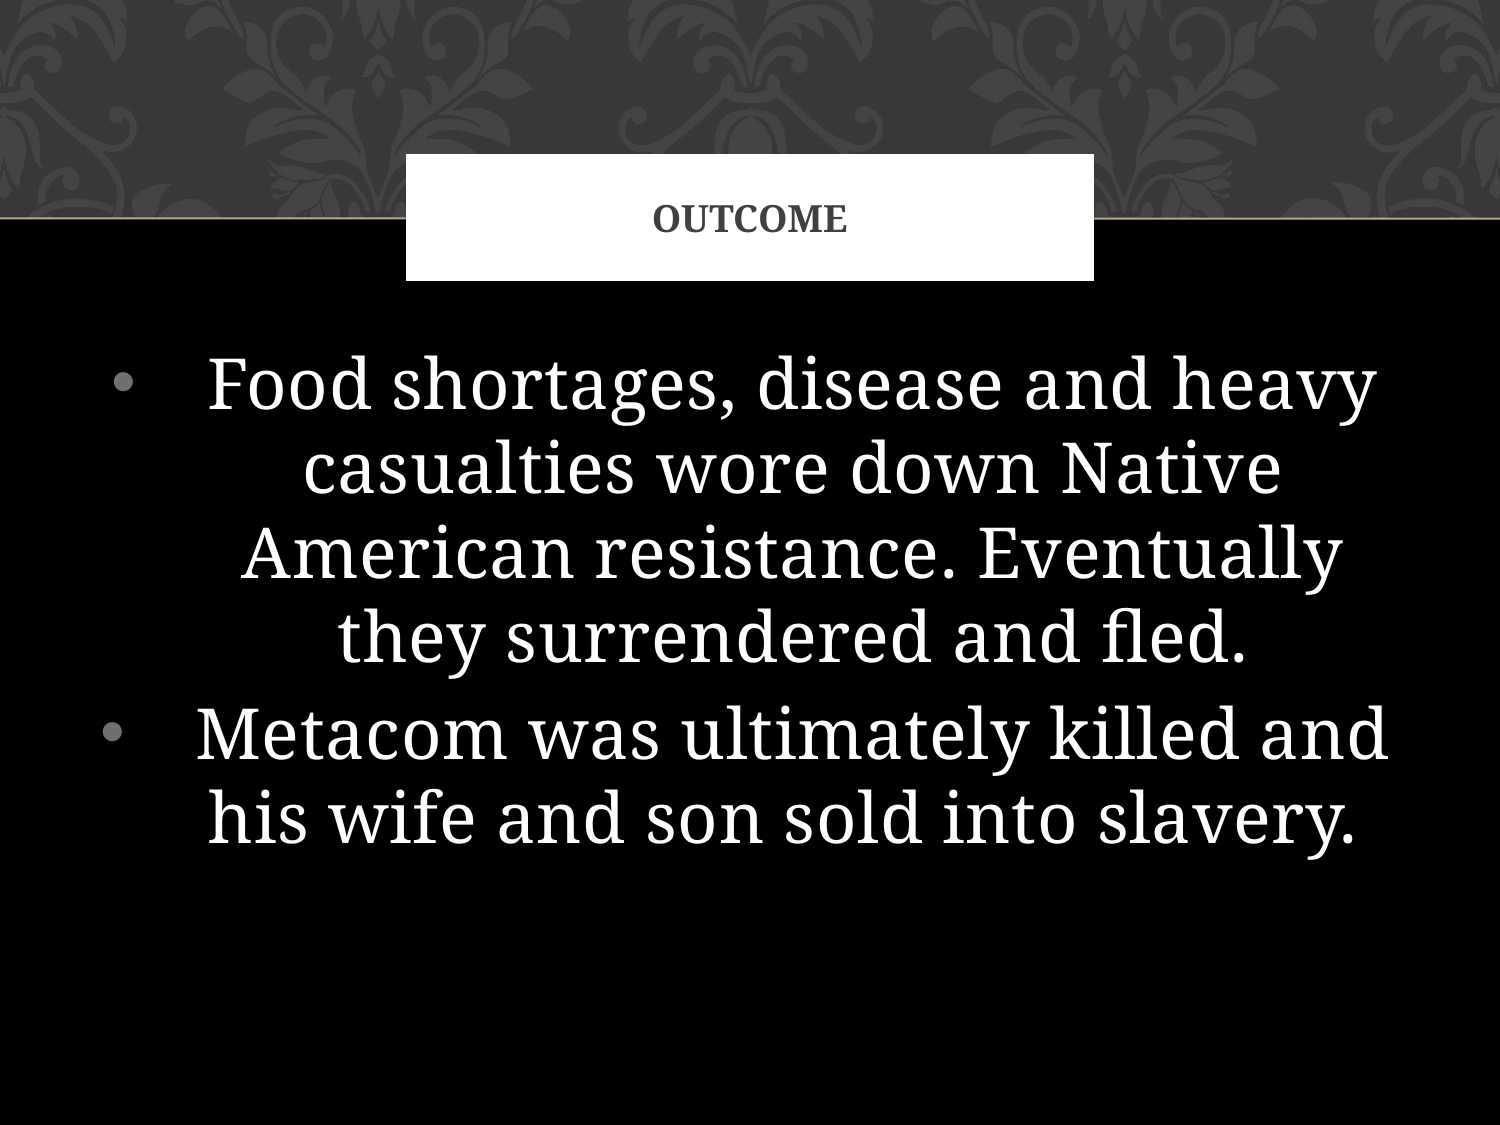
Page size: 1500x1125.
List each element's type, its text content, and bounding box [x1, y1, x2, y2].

list Food shortages, disease and heavy casualties wore down Native American resistance. Eventually they surrendered and fled. Metacom was ultimately killed and his wife and son sold into slavery. [75, 331, 1425, 1000]
title Outcome [406, 154, 1094, 281]
